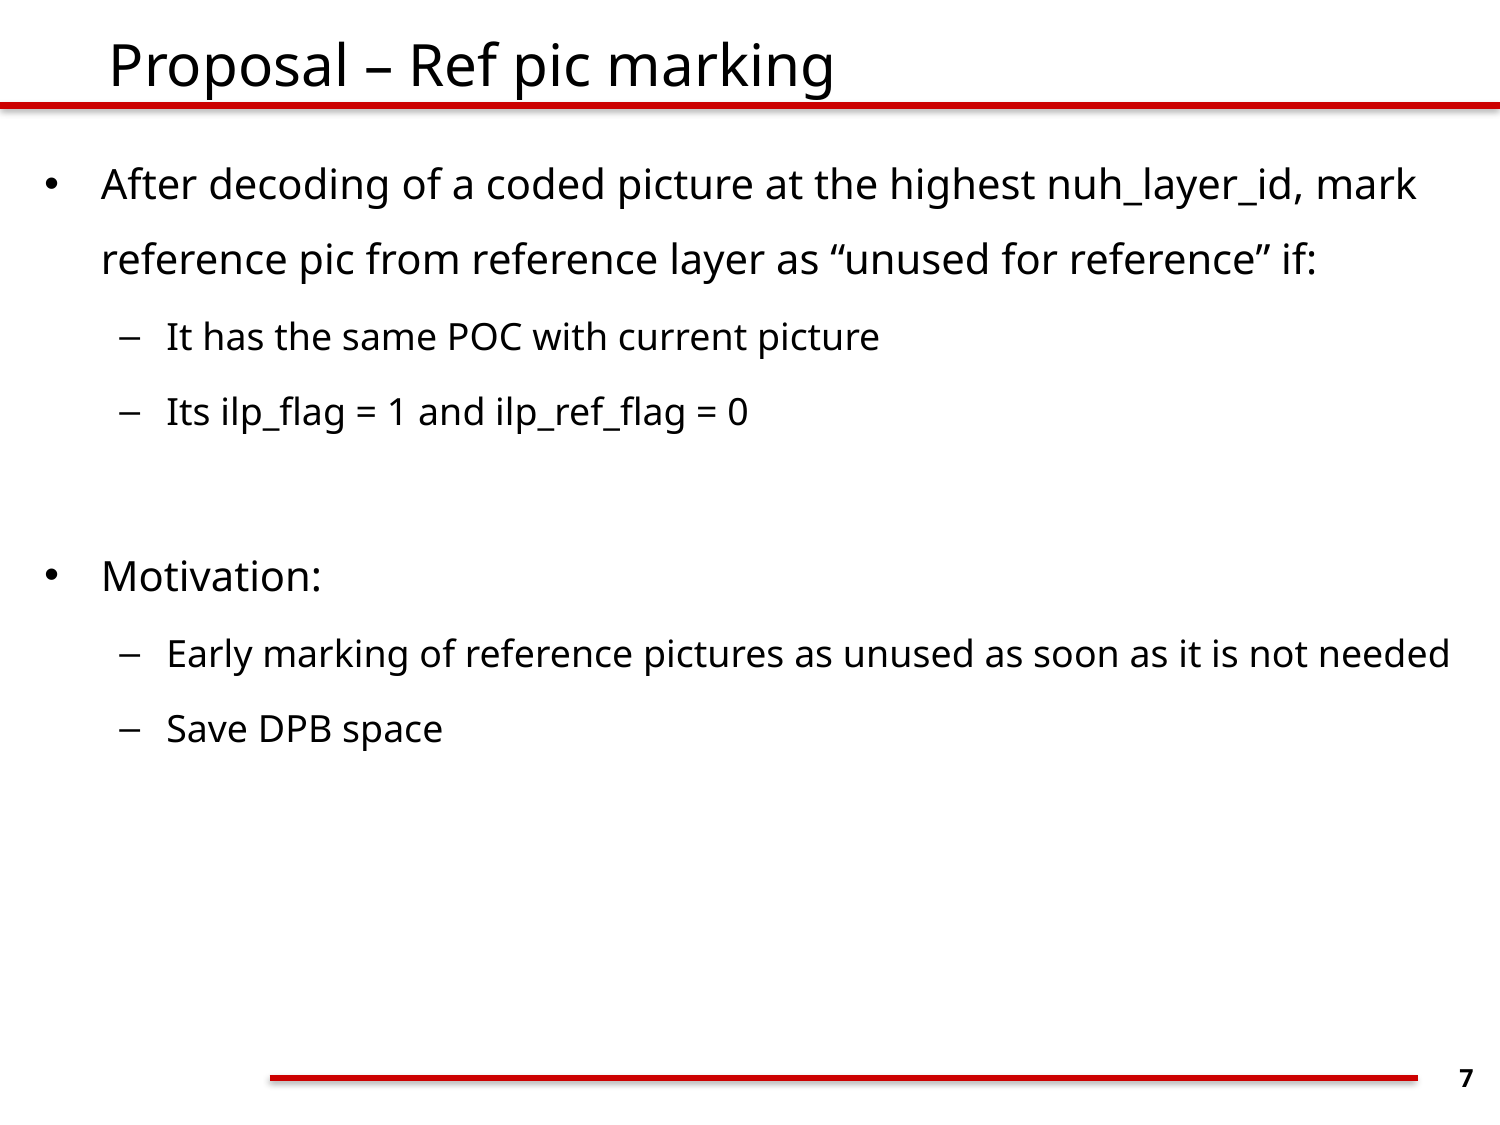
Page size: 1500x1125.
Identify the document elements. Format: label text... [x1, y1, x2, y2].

title Proposal – Ref pic marking [93, 32, 1243, 94]
slide_number 7 [1417, 1054, 1489, 1114]
list After decoding of a coded picture at the highest nuh_layer_id, mark reference pic from reference layer as “unused for reference” if: It has the same POC with current picture Its ilp_flag = 1 and ilp_ref_flag = 0 Motivation: Early marking of reference pictures as unused as soon as it is not needed Save DPB space [29, 125, 1471, 1059]
